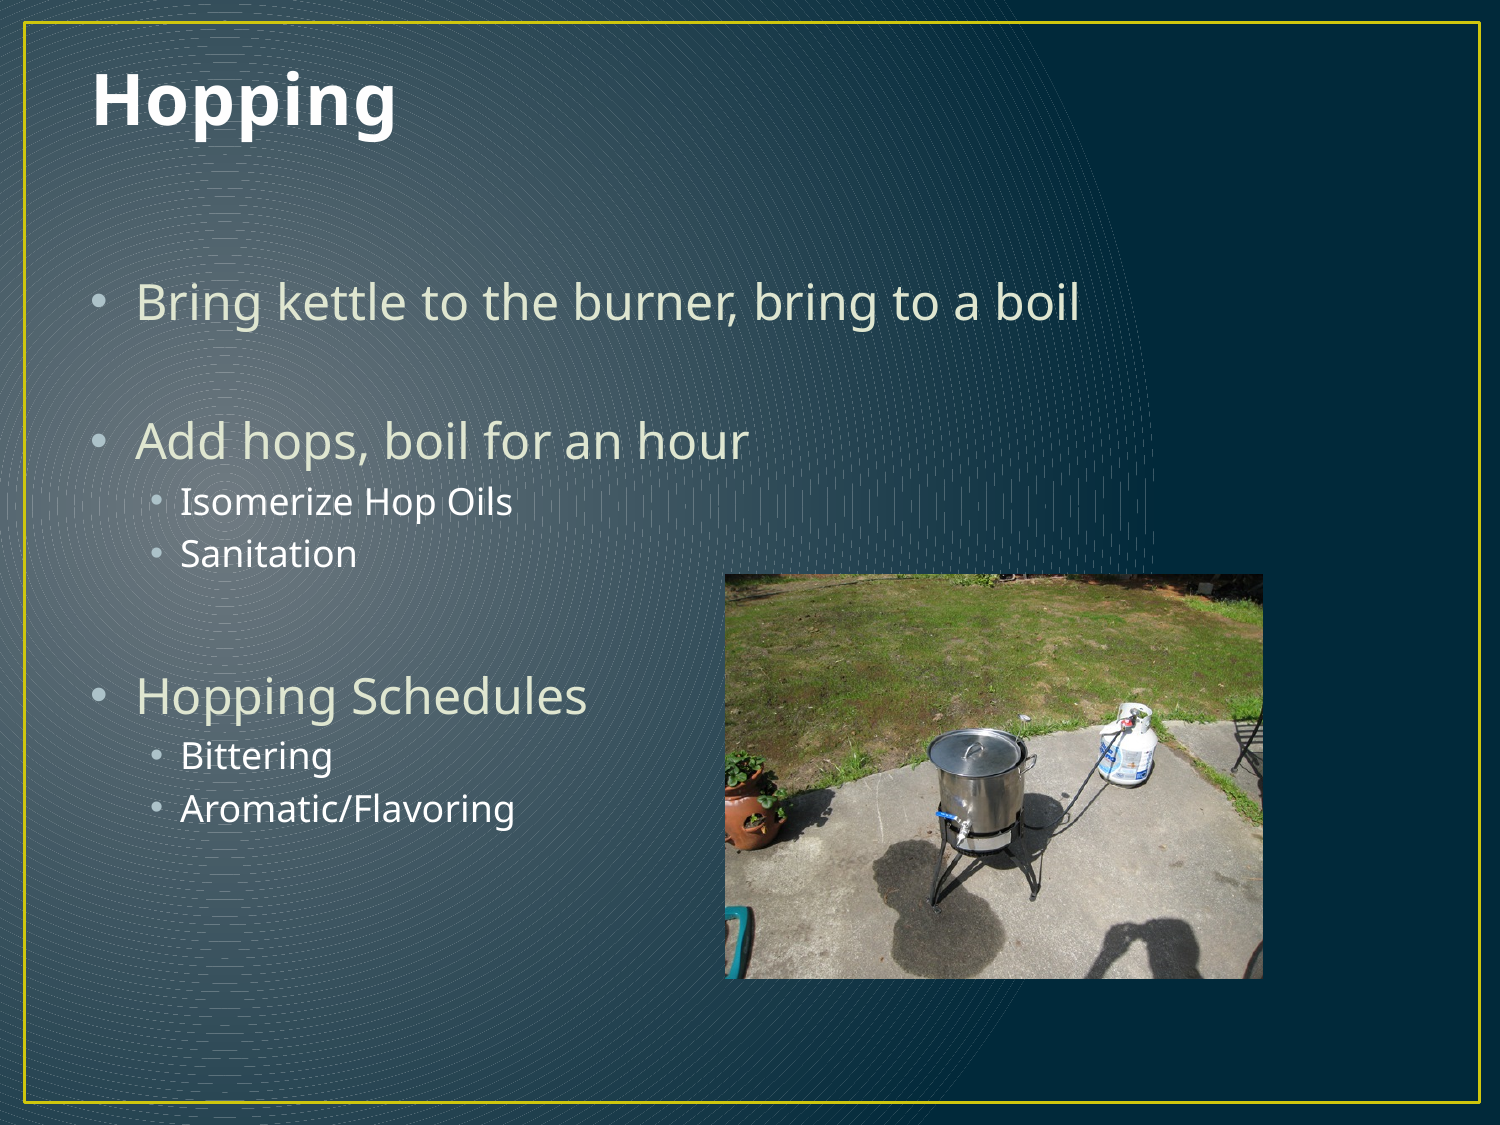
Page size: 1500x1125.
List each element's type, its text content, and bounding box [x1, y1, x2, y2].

picture [724, 574, 1262, 979]
list Bring kettle to the burner, bring to a boil Add hops, boil for an hour Isomerize Hop Oils Sanitation Hopping Schedules Bittering Aromatic/Flavoring [75, 262, 1425, 1005]
title Hopping [75, 45, 1425, 233]
